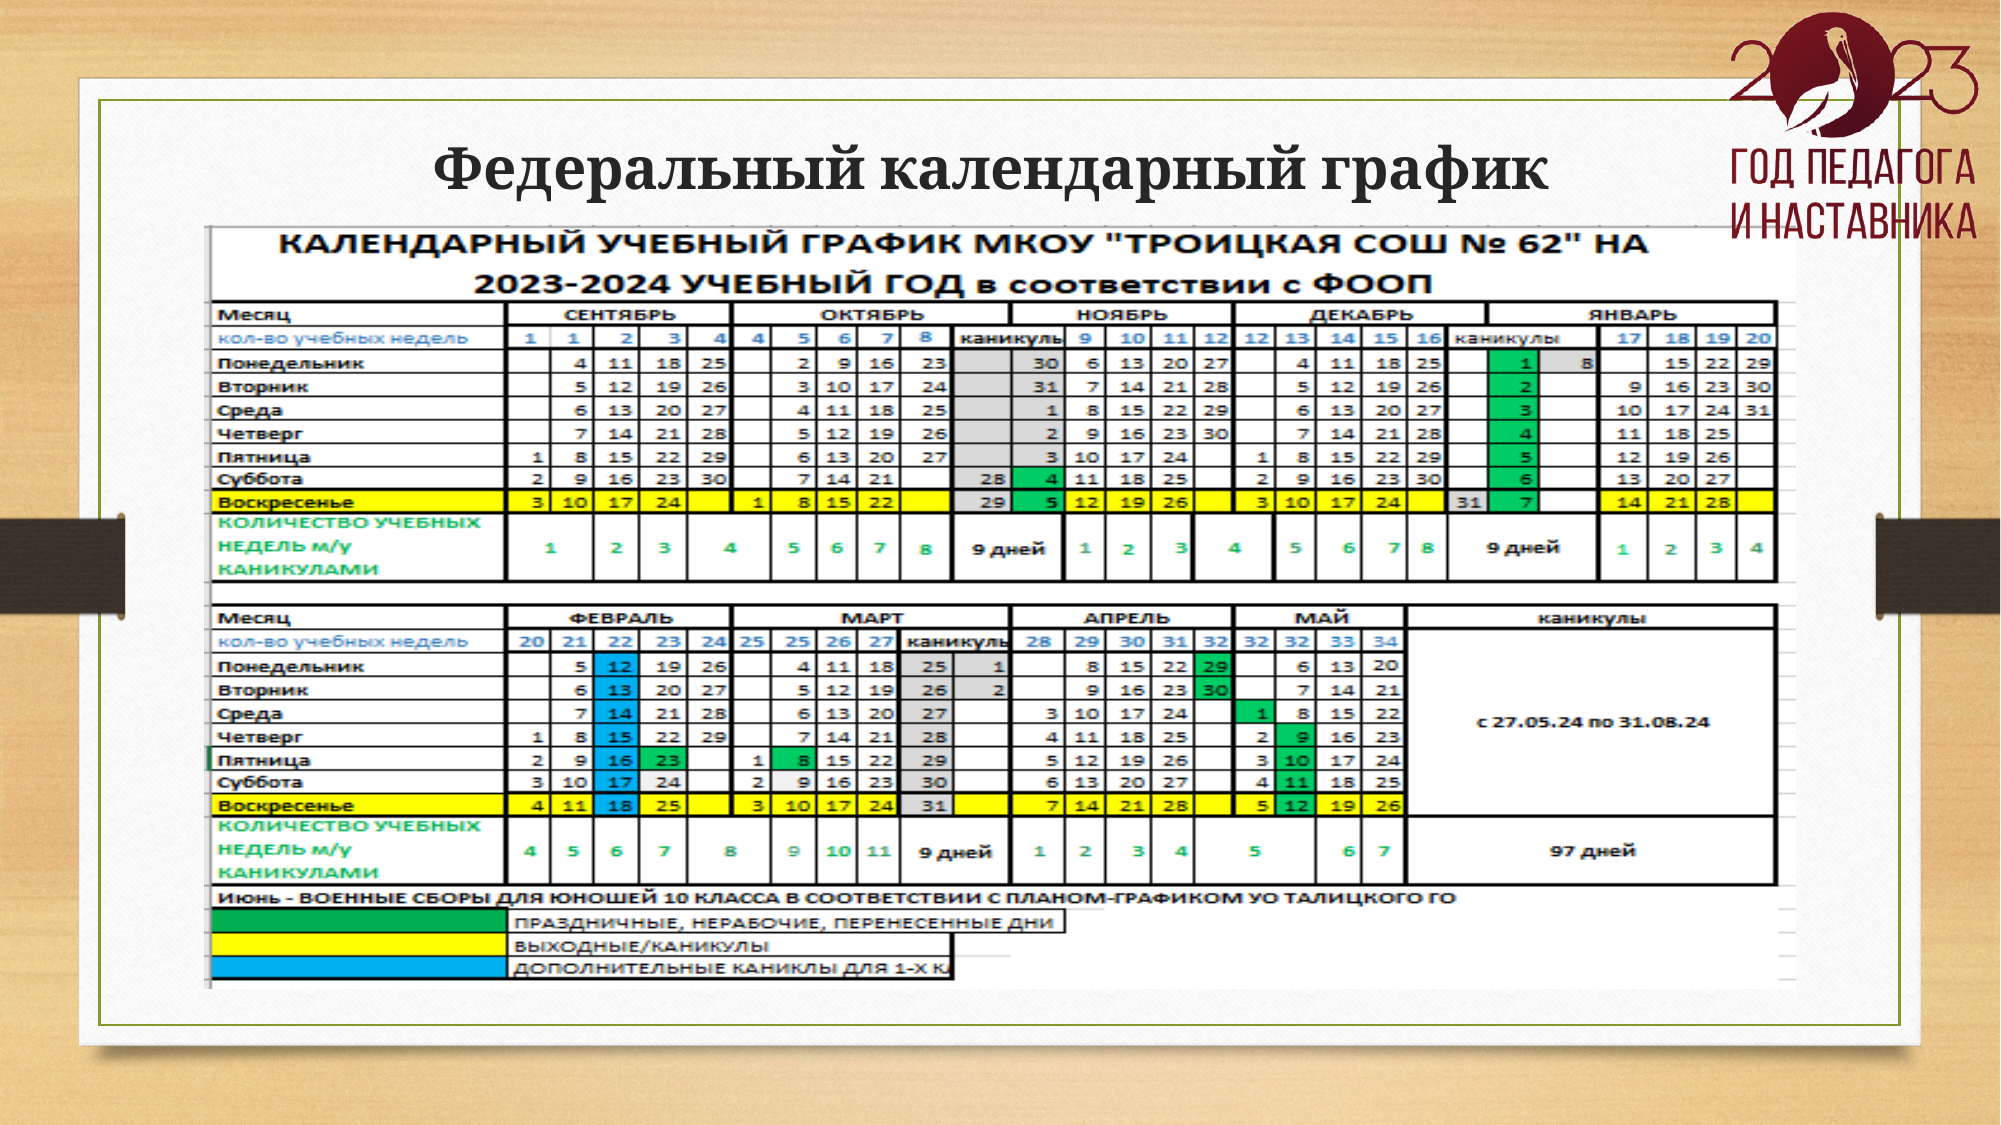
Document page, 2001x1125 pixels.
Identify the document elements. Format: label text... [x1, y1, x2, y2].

picture [0, 0, 2001, 1125]
title Федеральный календарный график [204, 101, 1702, 225]
